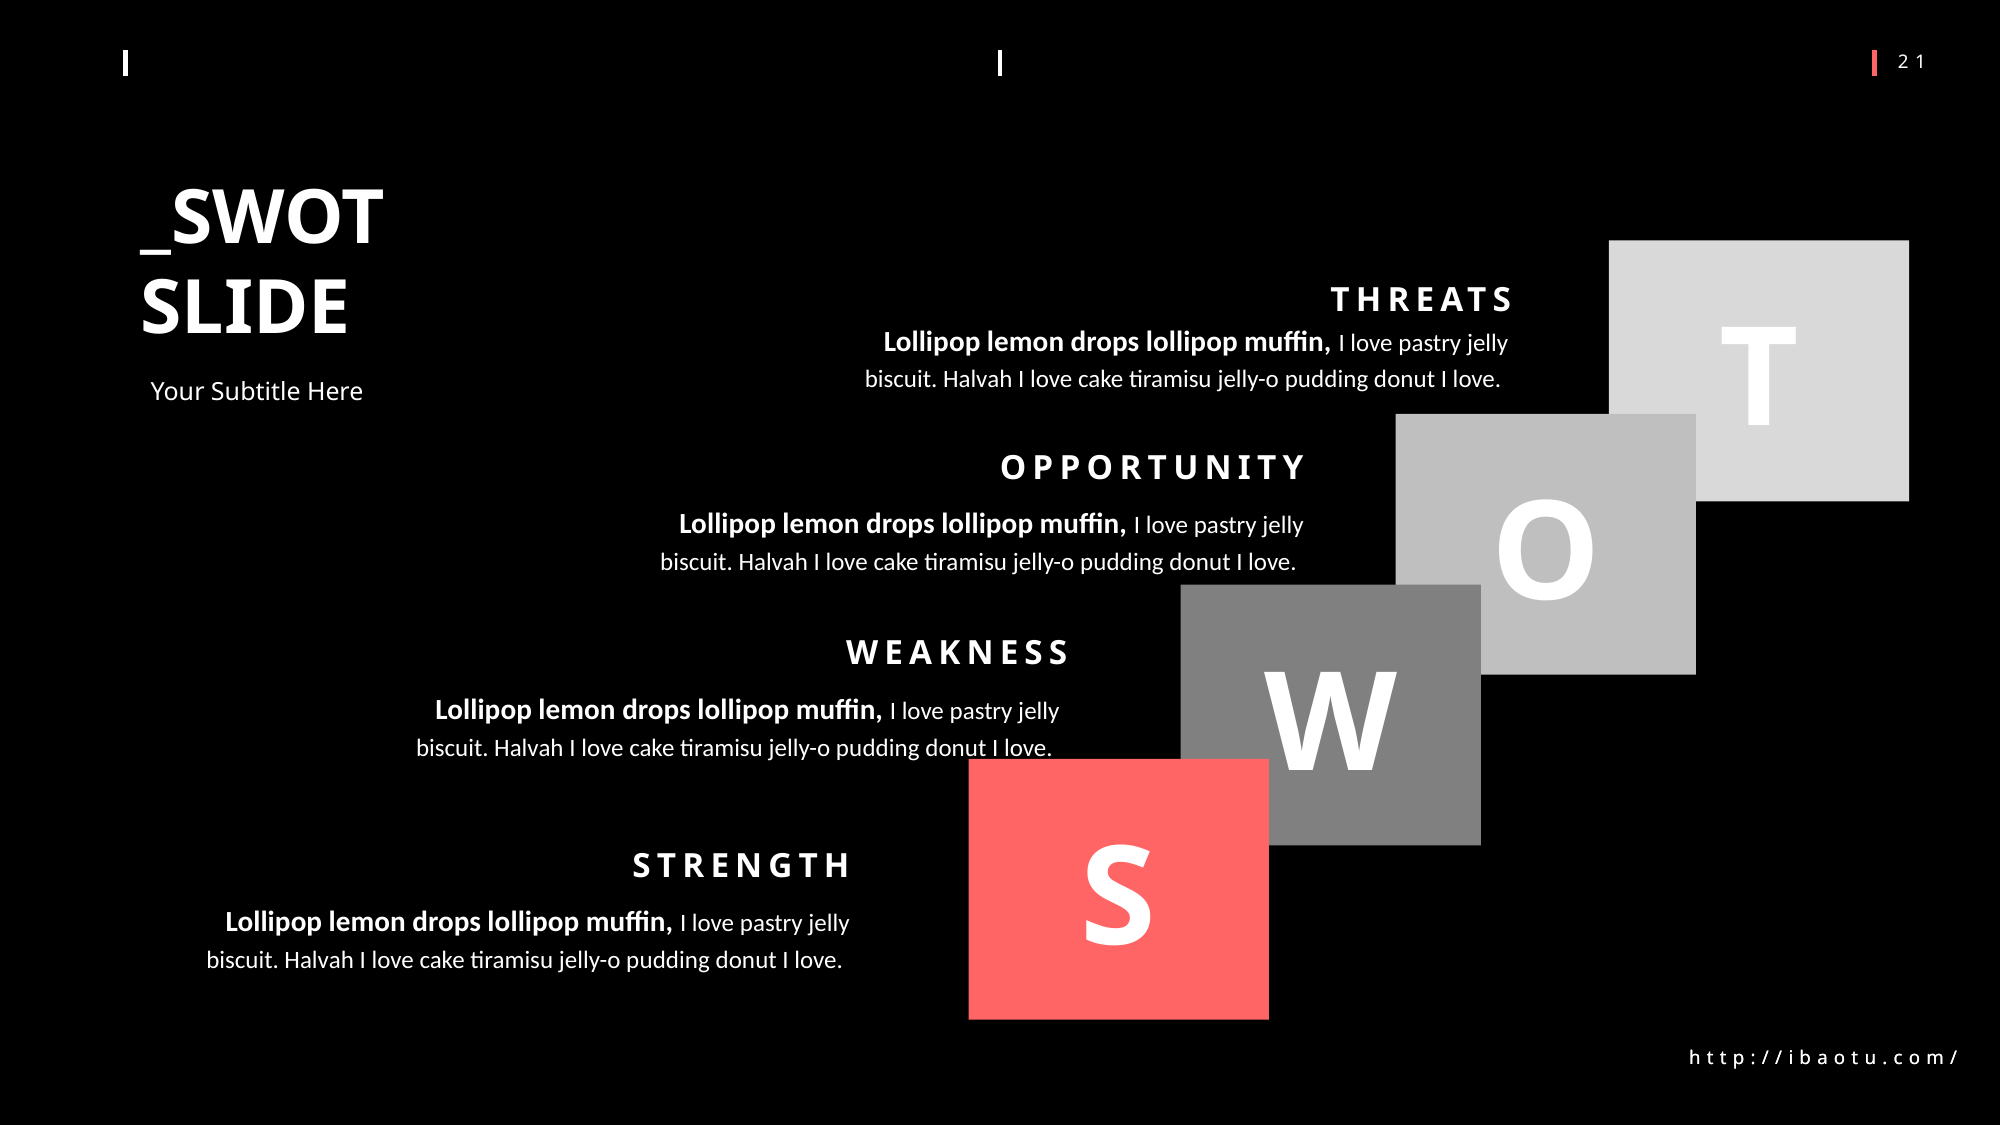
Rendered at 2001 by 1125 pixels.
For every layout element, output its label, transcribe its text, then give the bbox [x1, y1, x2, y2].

text_box STRENGTH [392, 831, 865, 888]
text_box Lollipop lemon drops lollipop muffin, I love pastry jelly biscuit. Halvah I love cake tiramisu jelly-o pudding donut I love. [799, 307, 1524, 400]
text_box Your Subtitle Here [135, 368, 379, 413]
text_box T [1608, 239, 1910, 502]
text_box S [967, 758, 1270, 1021]
text_box WEAKNESS [610, 618, 1083, 679]
text_box THREATS [1053, 264, 1526, 325]
text_box _SWOT SLIDE [125, 160, 837, 356]
text_box Lollipop lemon drops lollipop muffin, I love pastry jelly biscuit. Halvah I love cake tiramisu jelly-o pudding donut I love. [350, 676, 1075, 769]
text_box Lollipop lemon drops lollipop muffin, I love pastry jelly biscuit. Halvah I love cake tiramisu jelly-o pudding donut I love. [140, 888, 865, 981]
text_box O [1395, 413, 1697, 676]
text_box http://ibaotu.com/ [1674, 1038, 1972, 1076]
text_box OPPORTUNITY [846, 433, 1319, 490]
text_box W [1180, 584, 1482, 847]
text_box Lollipop lemon drops lollipop muffin, I love pastry jelly biscuit. Halvah I love cake tiramisu jelly-o pudding donut I love. [594, 490, 1319, 583]
